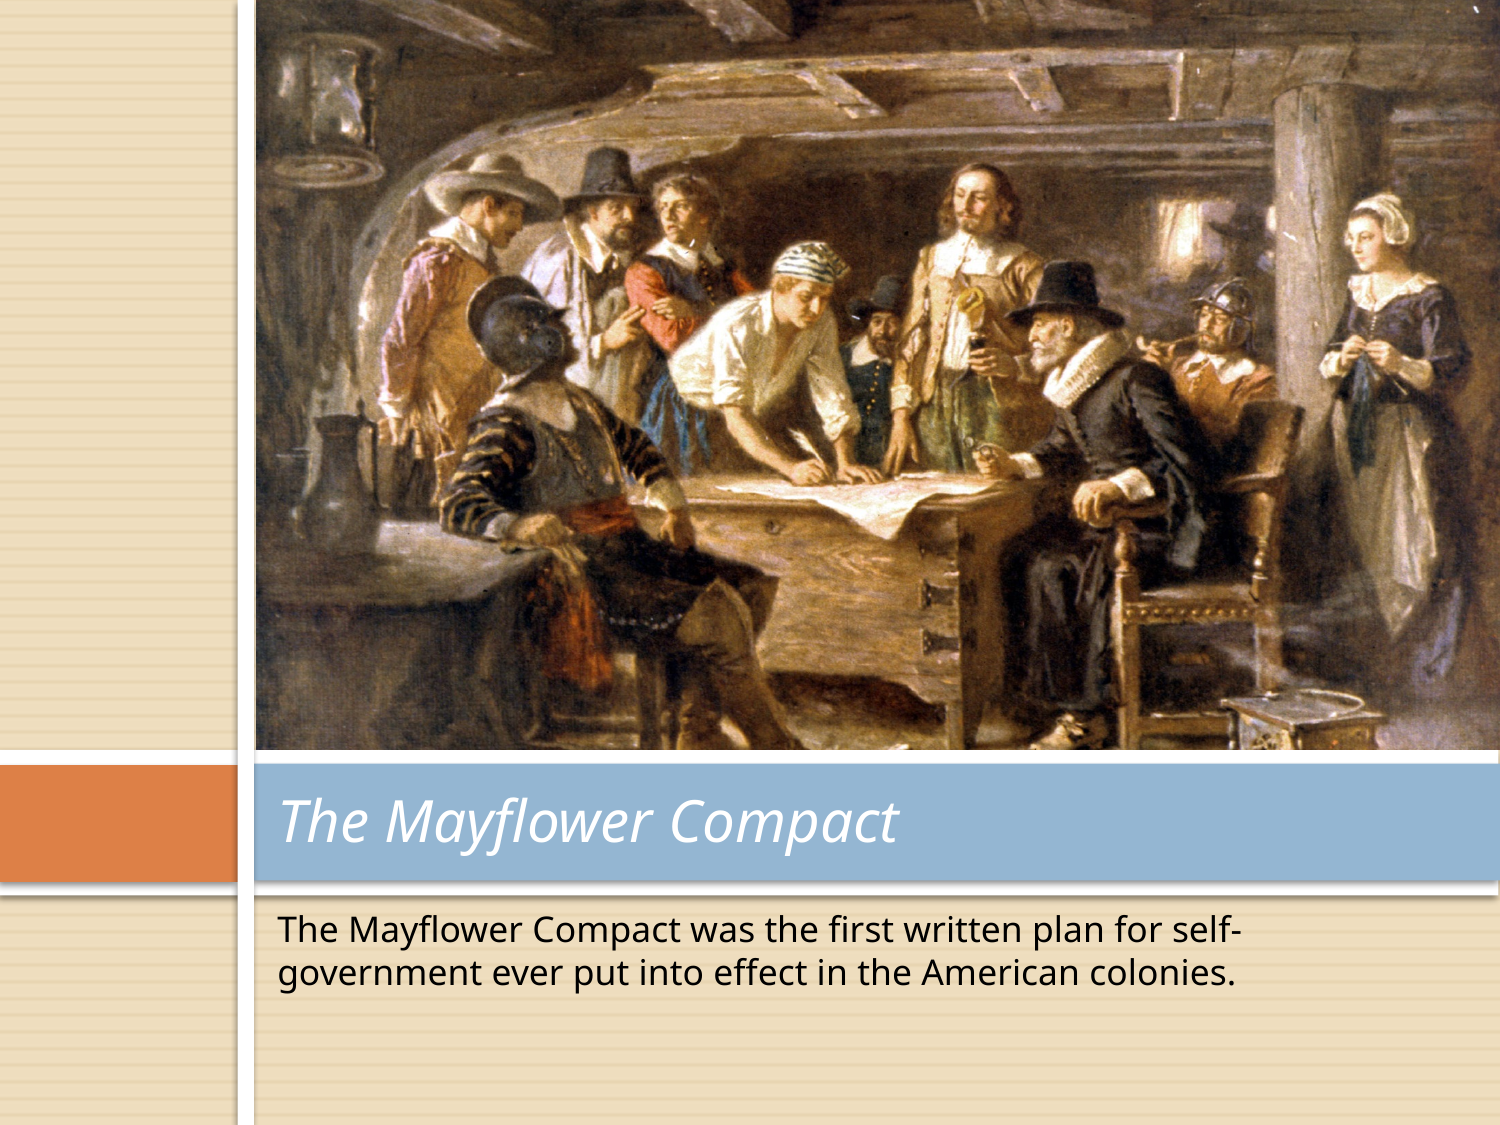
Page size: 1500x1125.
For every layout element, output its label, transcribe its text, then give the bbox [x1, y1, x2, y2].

title The Mayflower Compact [262, 762, 1463, 875]
list The Mayflower Compact was the first written plan for self-government ever put into effect in the American colonies. [262, 900, 1463, 1013]
picture [255, 0, 1500, 750]
